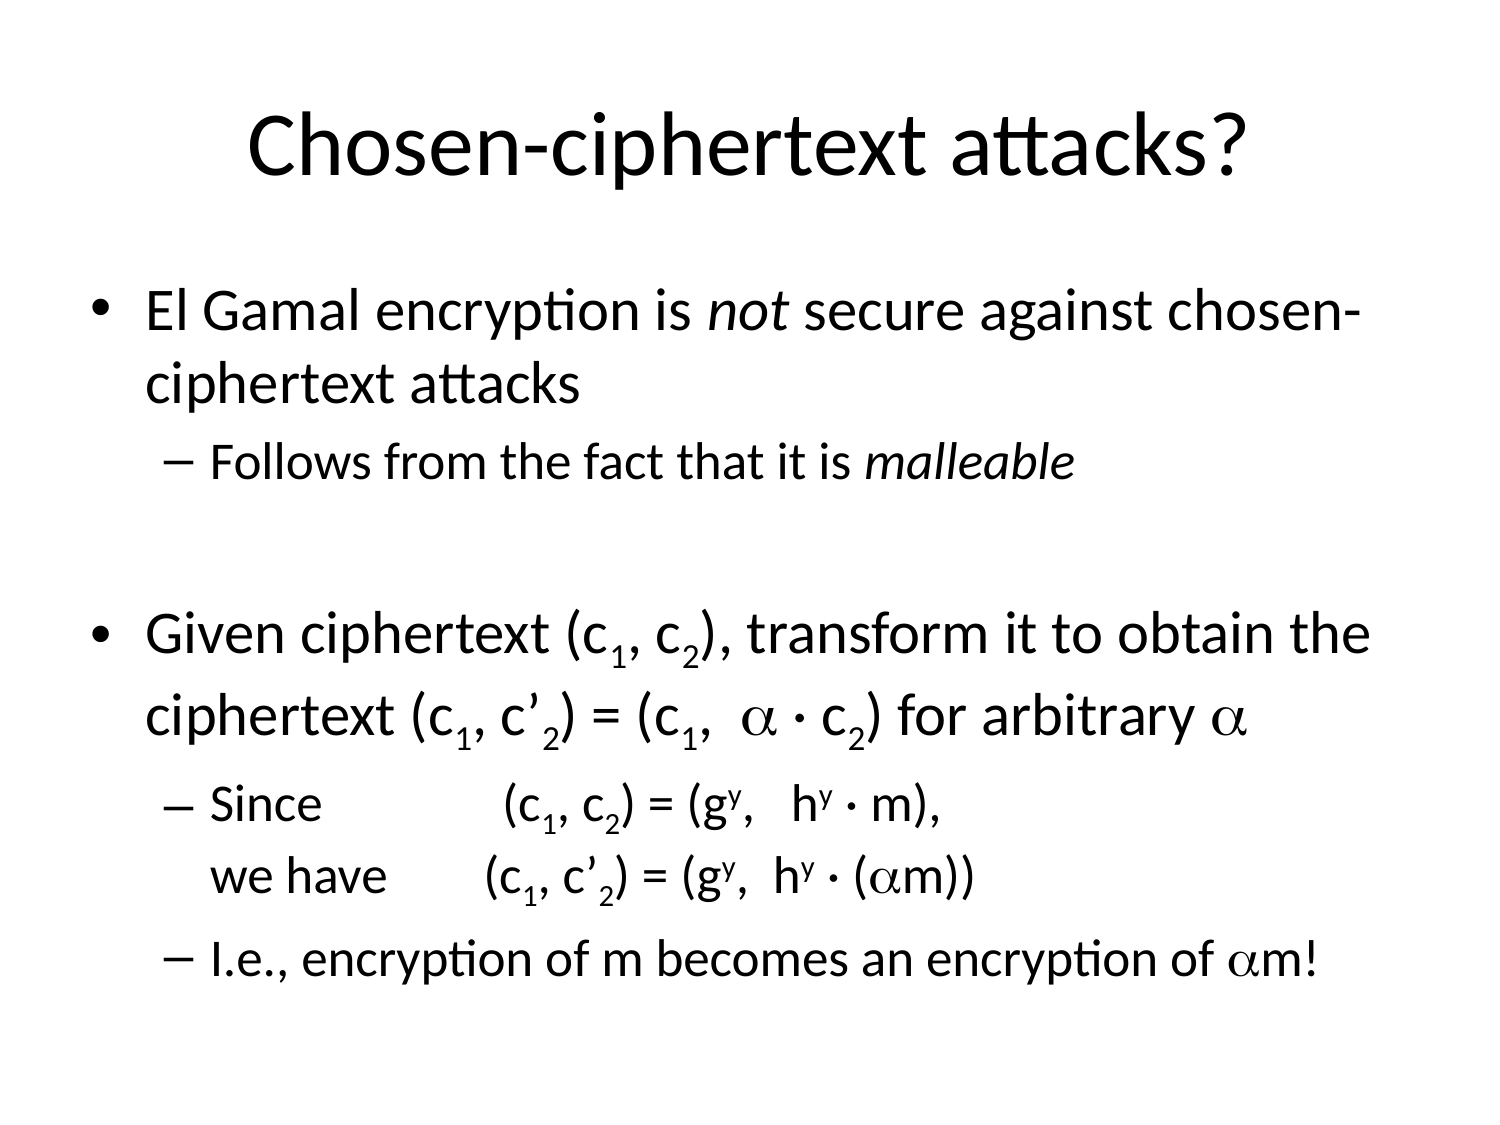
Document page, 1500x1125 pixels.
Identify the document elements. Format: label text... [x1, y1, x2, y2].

title Chosen-ciphertext attacks? [75, 45, 1425, 233]
list El Gamal encryption is not secure against chosen-ciphertext attacks Follows from the fact that it is malleable Given ciphertext (c1, c2), transform it to obtain the ciphertext (c1, c’2) = (c1,  · c2) for arbitrary  Since (c1, c2) = (gy, hy · m), we have (c1, c’2) = (gy, hy · (m)) I.e., encryption of m becomes an encryption of m! [75, 262, 1425, 1005]
